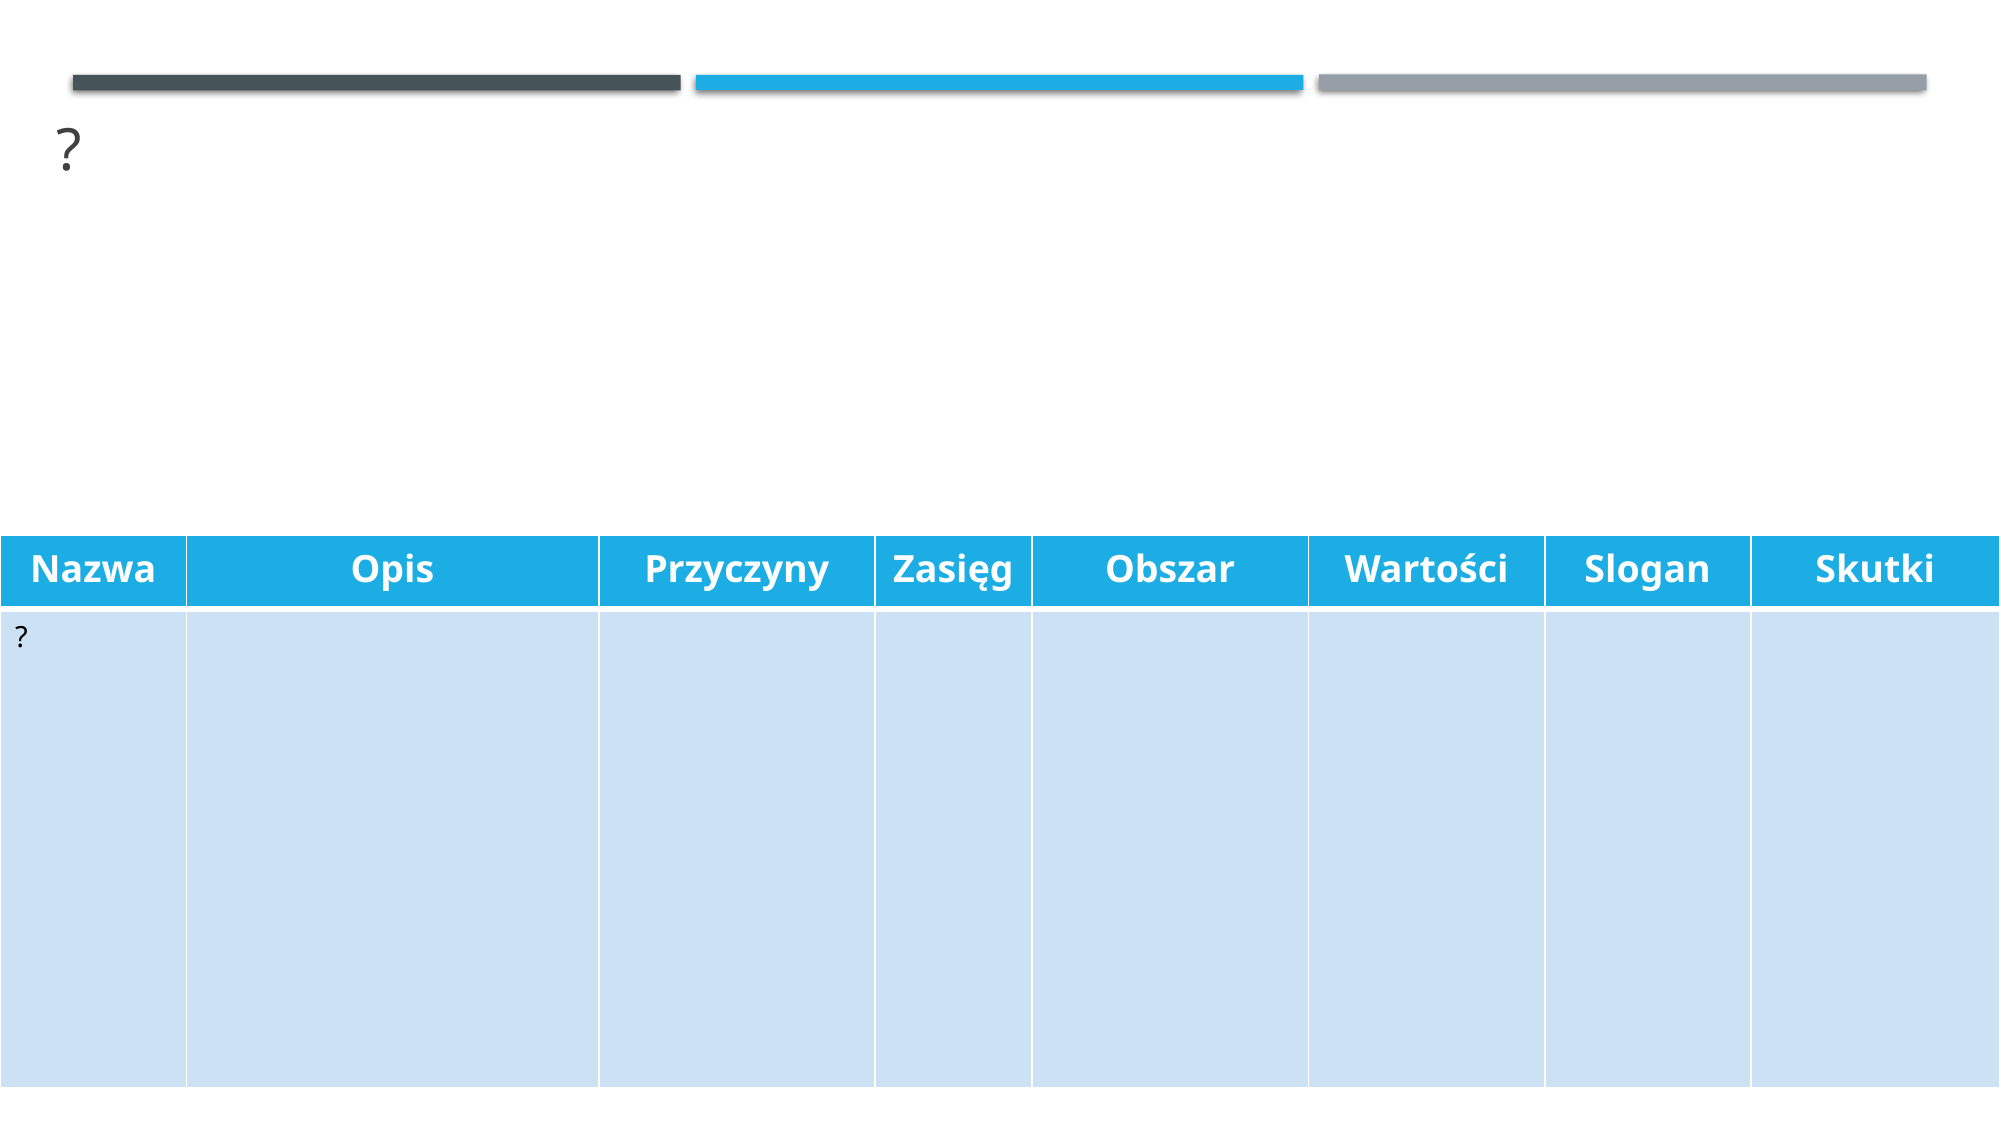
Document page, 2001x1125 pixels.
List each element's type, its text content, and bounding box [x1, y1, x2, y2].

table_header Opis [187, 536, 598, 606]
table_header Obszar [1033, 536, 1308, 606]
table_header Zasięg [876, 536, 1031, 606]
table_header Przyczyny [600, 536, 874, 606]
table_cell [600, 612, 874, 1087]
table_cell [876, 612, 1031, 1087]
title ? [41, 84, 1852, 190]
table_header Slogan [1546, 536, 1750, 606]
table_header Skutki [1752, 536, 1999, 606]
table_cell ? [1, 612, 186, 1087]
table_cell [1752, 612, 1999, 1087]
table_header Nazwa [1, 536, 186, 606]
table_cell [187, 612, 598, 1087]
table_cell [1033, 612, 1308, 1087]
table_cell [1309, 612, 1544, 1087]
table_cell [1546, 612, 1750, 1087]
table_header Wartości [1309, 536, 1544, 606]
